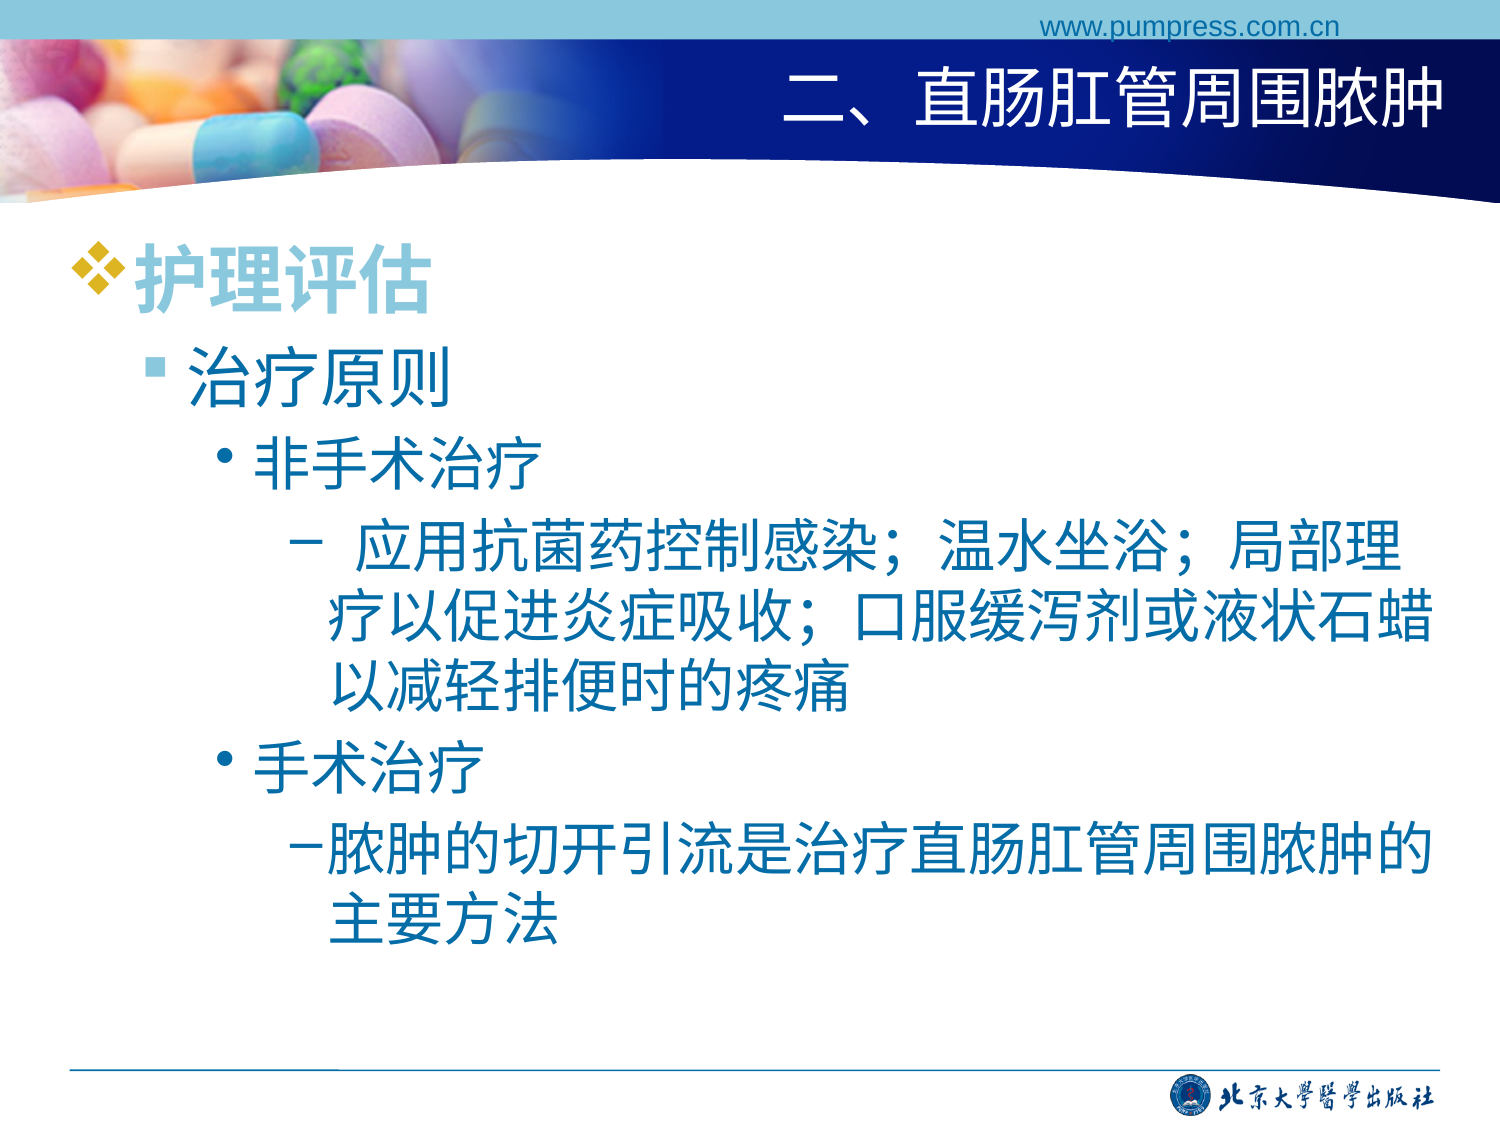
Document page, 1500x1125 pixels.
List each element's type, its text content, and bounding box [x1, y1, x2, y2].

slide_number www.pumpress.com.cn [1025, 0, 1463, 38]
list 护理评估 治疗原则 非手术治疗 应用抗菌药控制感染；温水坐浴；局部理疗以促进炎症吸收；口服缓泻剂或液状石蜡以减轻排便时的疼痛 手术治疗 脓肿的切开引流是治疗直肠肛管周围脓肿的主要方法 [49, 224, 1463, 1026]
picture [0, 40, 1500, 203]
picture [1170, 1074, 1436, 1118]
title 二、直肠肛管周围脓肿 [137, 49, 1463, 143]
